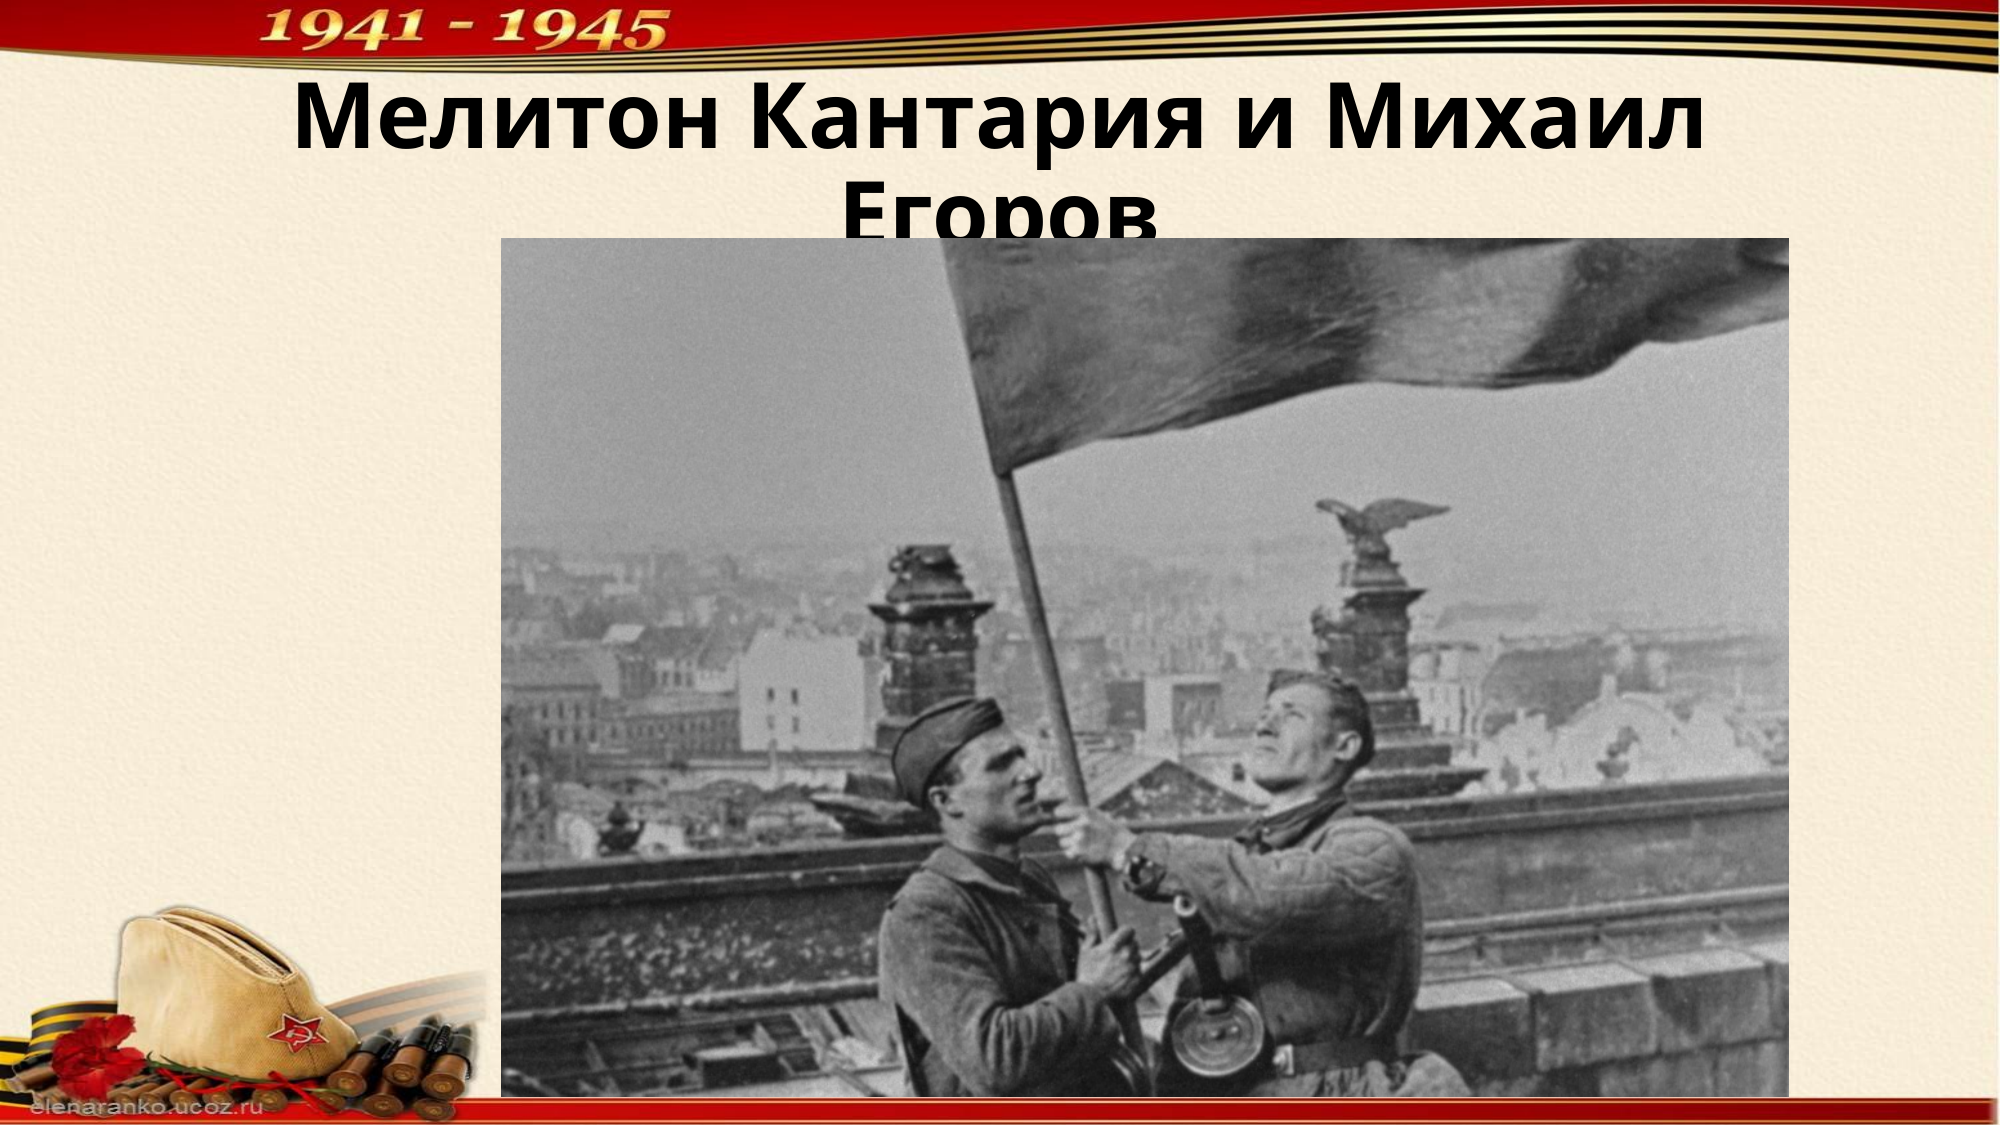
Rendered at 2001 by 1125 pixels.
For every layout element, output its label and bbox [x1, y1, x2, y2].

picture [501, 238, 1789, 1097]
list [0, 0, 2000, 1125]
